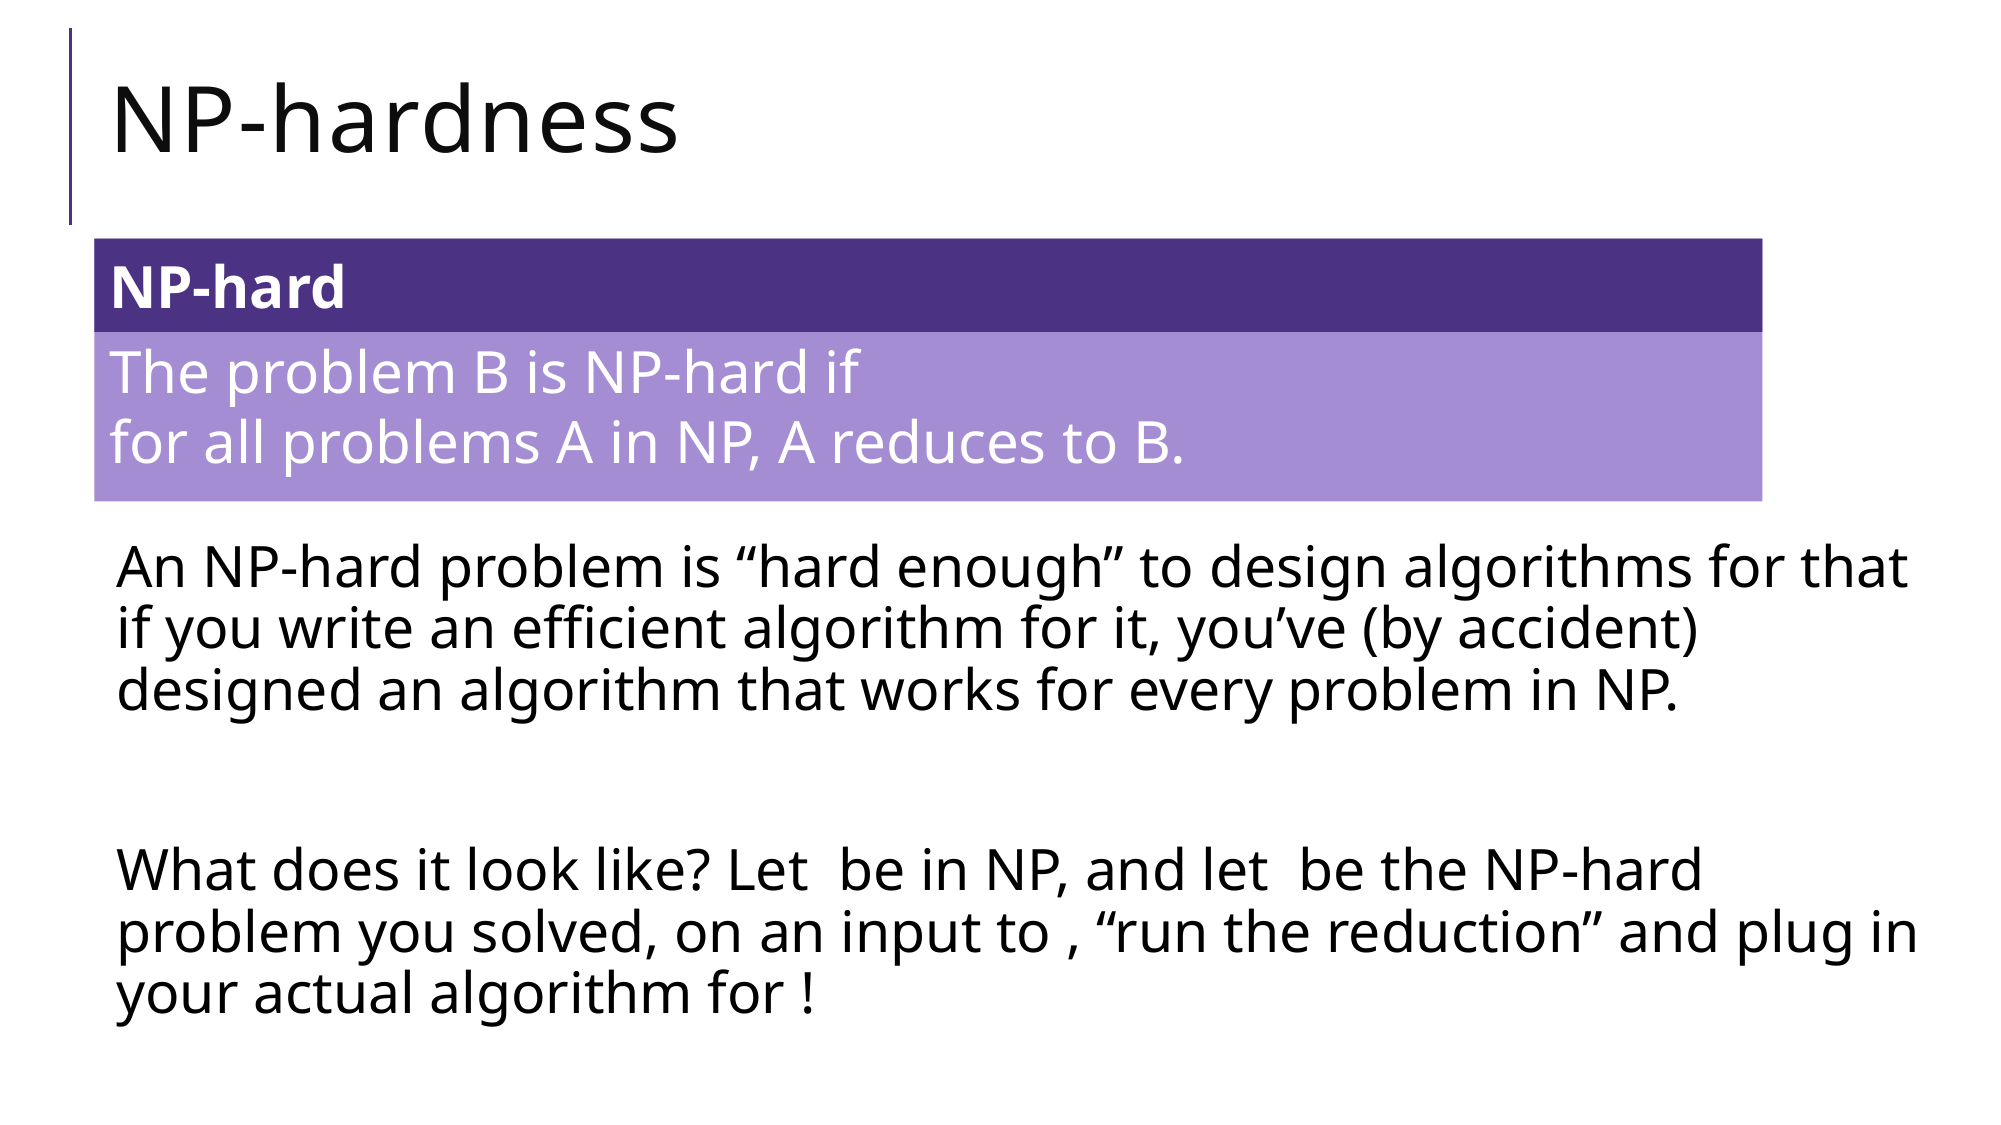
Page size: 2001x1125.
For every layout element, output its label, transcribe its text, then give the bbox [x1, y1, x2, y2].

title NP-hardness [94, 43, 1930, 210]
text_box The problem B is NP-hard if for all problems A in NP, A reduces to B. [93, 333, 1764, 503]
text_box NP-hard [93, 237, 1764, 333]
